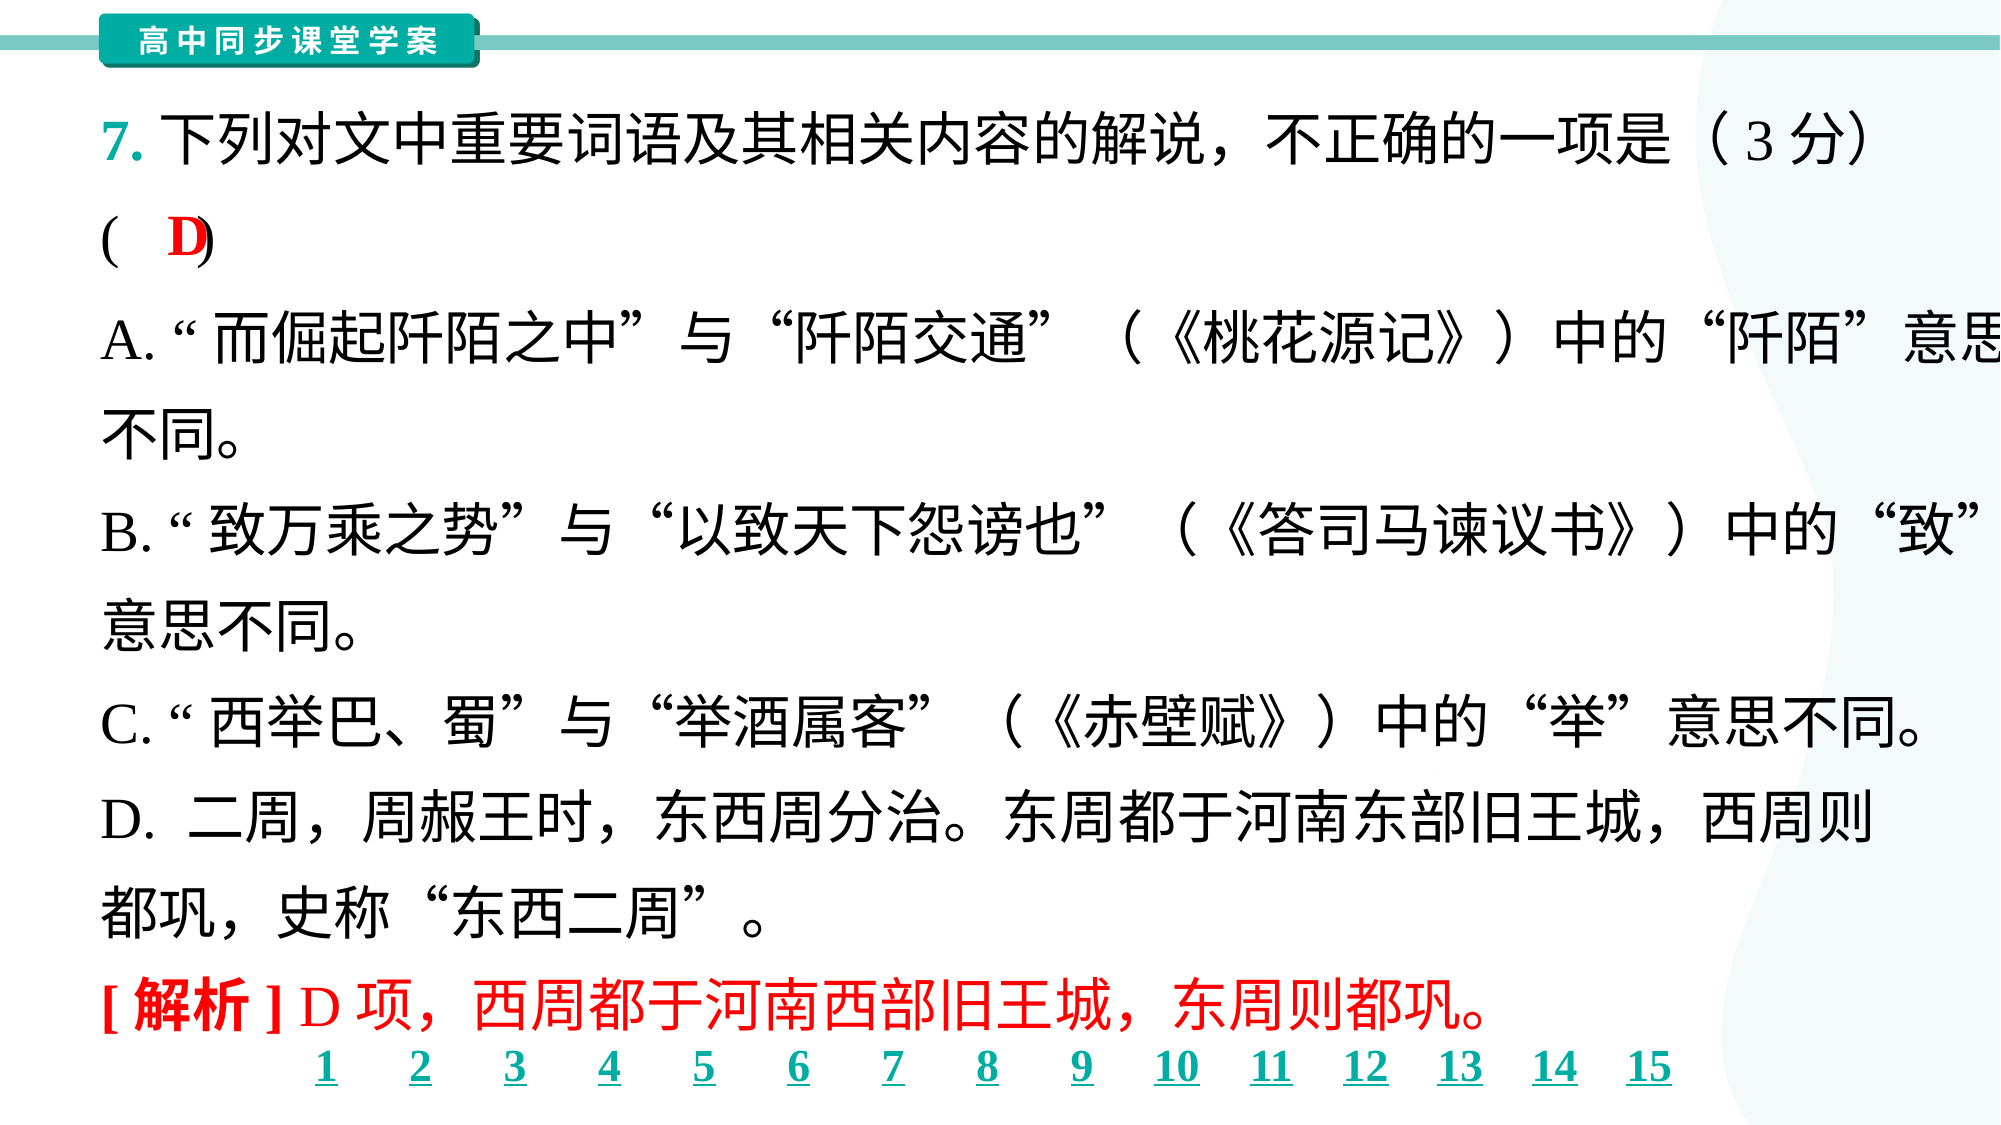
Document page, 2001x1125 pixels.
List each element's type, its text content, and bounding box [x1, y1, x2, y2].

text_box 7.下列对文中重要词语及其相关内容的解说，不正确的一项是（3分） ( ) [100, 76, 1899, 269]
picture [0, 0, 2000, 1125]
text_box A. “而倔起阡陌之中”与“阡陌交通”（《桃花源记》）中的“阡陌”意思 不同。 B. “致万乘之势”与“以致天下怨谤也”（《答司马谏议书》）中的“致” 意思不同。 C. “西举巴、蜀”与“举酒属客”（《赤壁赋》）中的“举”意思不同。 D. 二周，周赧王时，东西周分治。东周都于河南东部旧王城，西周则 都巩，史称“东西二周”。 [100, 275, 1899, 946]
text_box D [145, 173, 231, 268]
text_box [解析] D项，西周都于河南西部旧王城，东周则都巩。 [100, 946, 1899, 1038]
